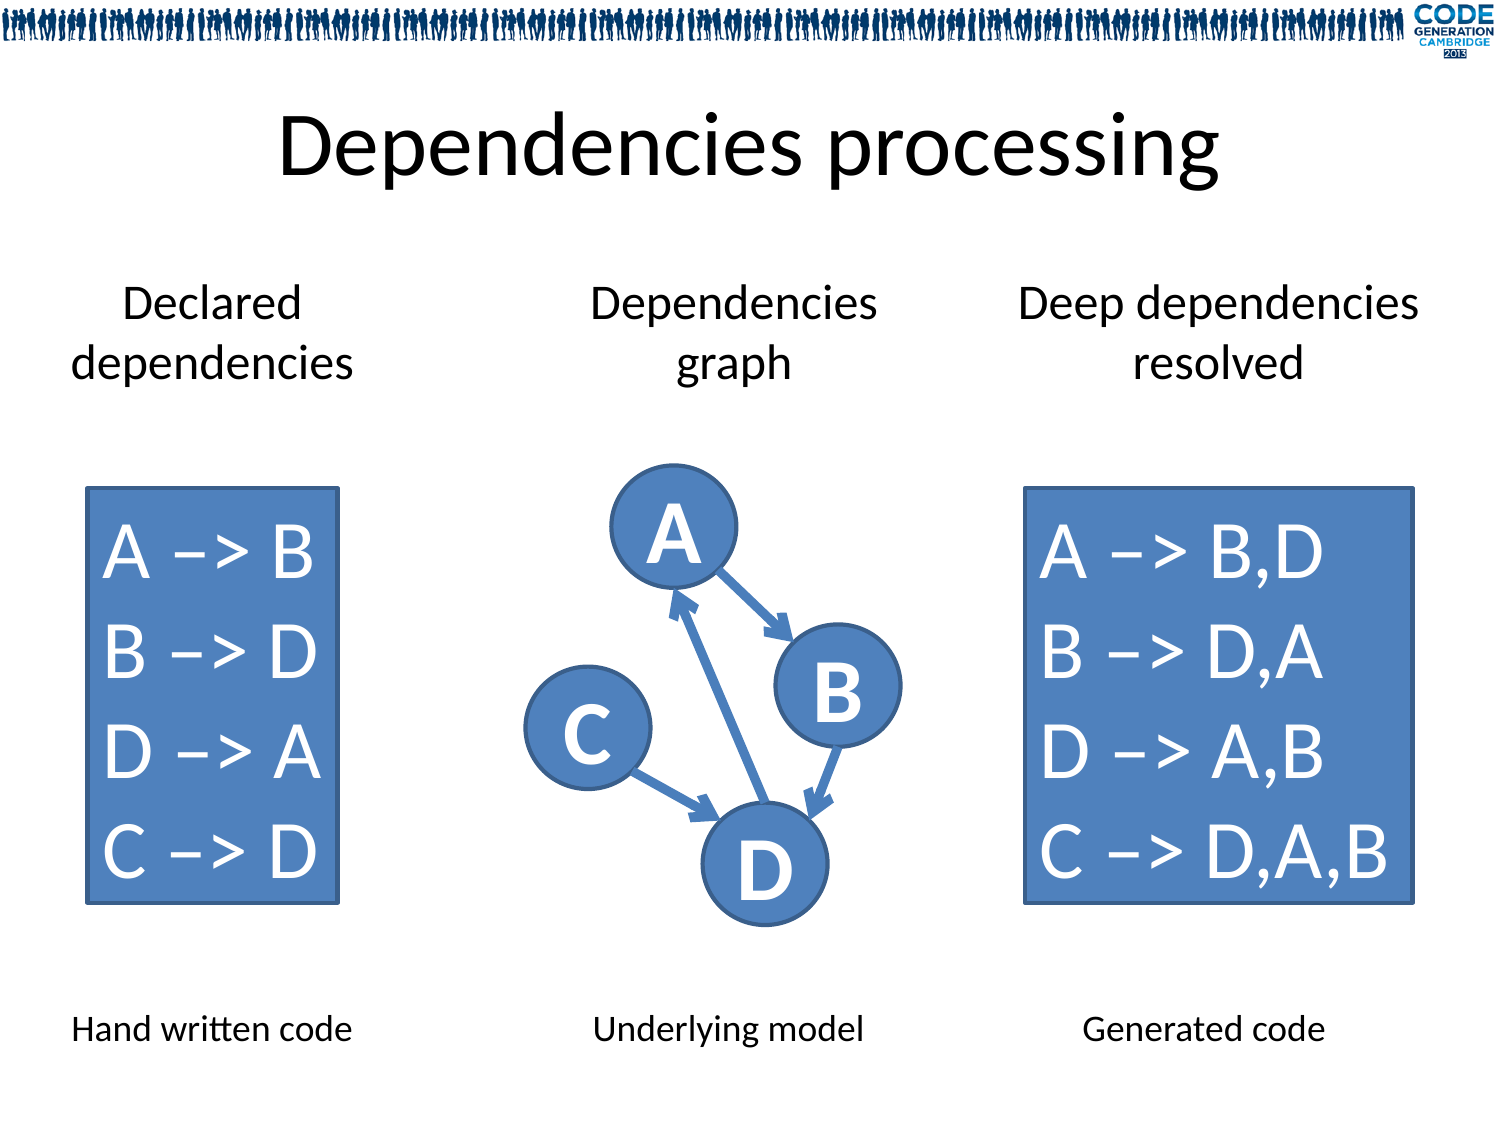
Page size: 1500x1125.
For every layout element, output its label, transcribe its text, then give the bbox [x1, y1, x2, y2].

text_box Hand written code [56, 996, 369, 1057]
text_box Underlying model [577, 996, 880, 1057]
text_box A –> B,D B –> D,A D –> A,B C –> D,A,B [1023, 486, 1415, 905]
picture [0, 0, 1500, 75]
text_box Generated code [1067, 996, 1342, 1057]
title Dependencies processing [75, 45, 1425, 233]
text_box Deep dependencies resolved [979, 262, 1458, 398]
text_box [525, 465, 901, 926]
text_box Dependencies graph [575, 262, 894, 398]
text_box A –> B B –> D D –> A C –> D [85, 486, 340, 905]
text_box Declared dependencies [55, 262, 370, 398]
